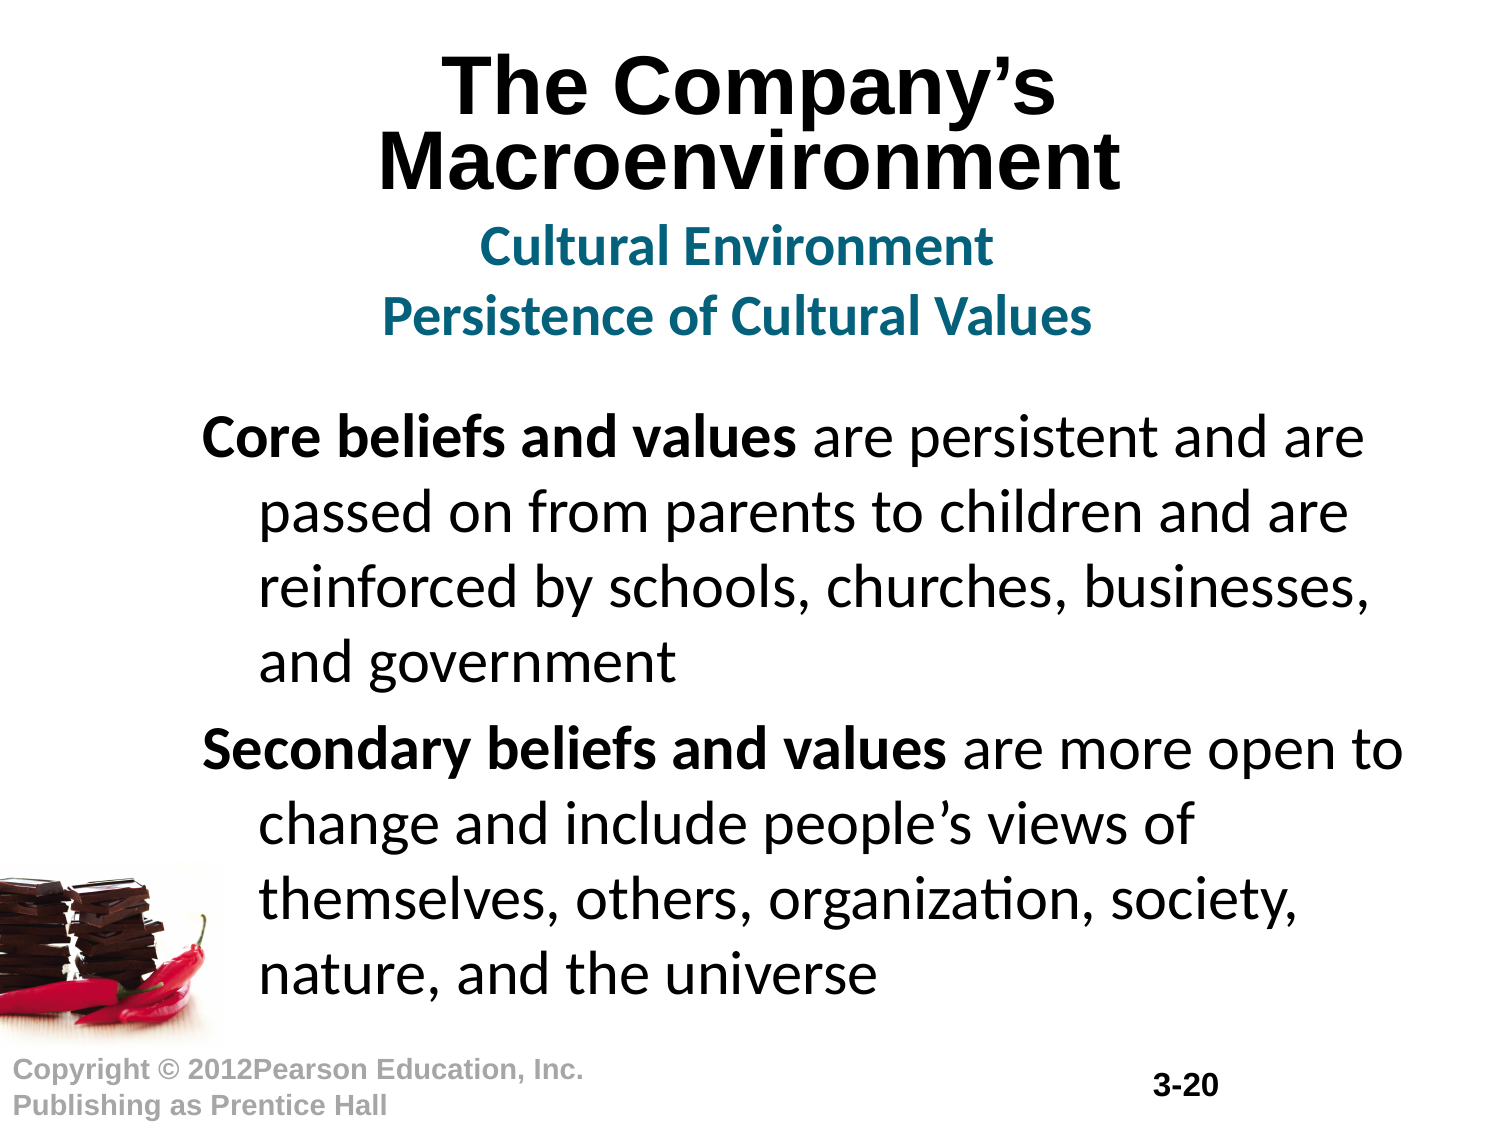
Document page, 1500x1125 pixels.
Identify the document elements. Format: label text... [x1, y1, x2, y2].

title The Company’s Macroenvironment [112, 37, 1388, 226]
picture [0, 862, 187, 1050]
list Core beliefs and values are persistent and are passed on from parents to children and are reinforced by schools, churches, businesses, and government Secondary beliefs and values are more open to change and include people’s views of themselves, others, organization, society, nature, and the universe [187, 387, 1463, 1063]
list Cultural Environment Persistence of Cultural Values [149, 199, 1326, 263]
